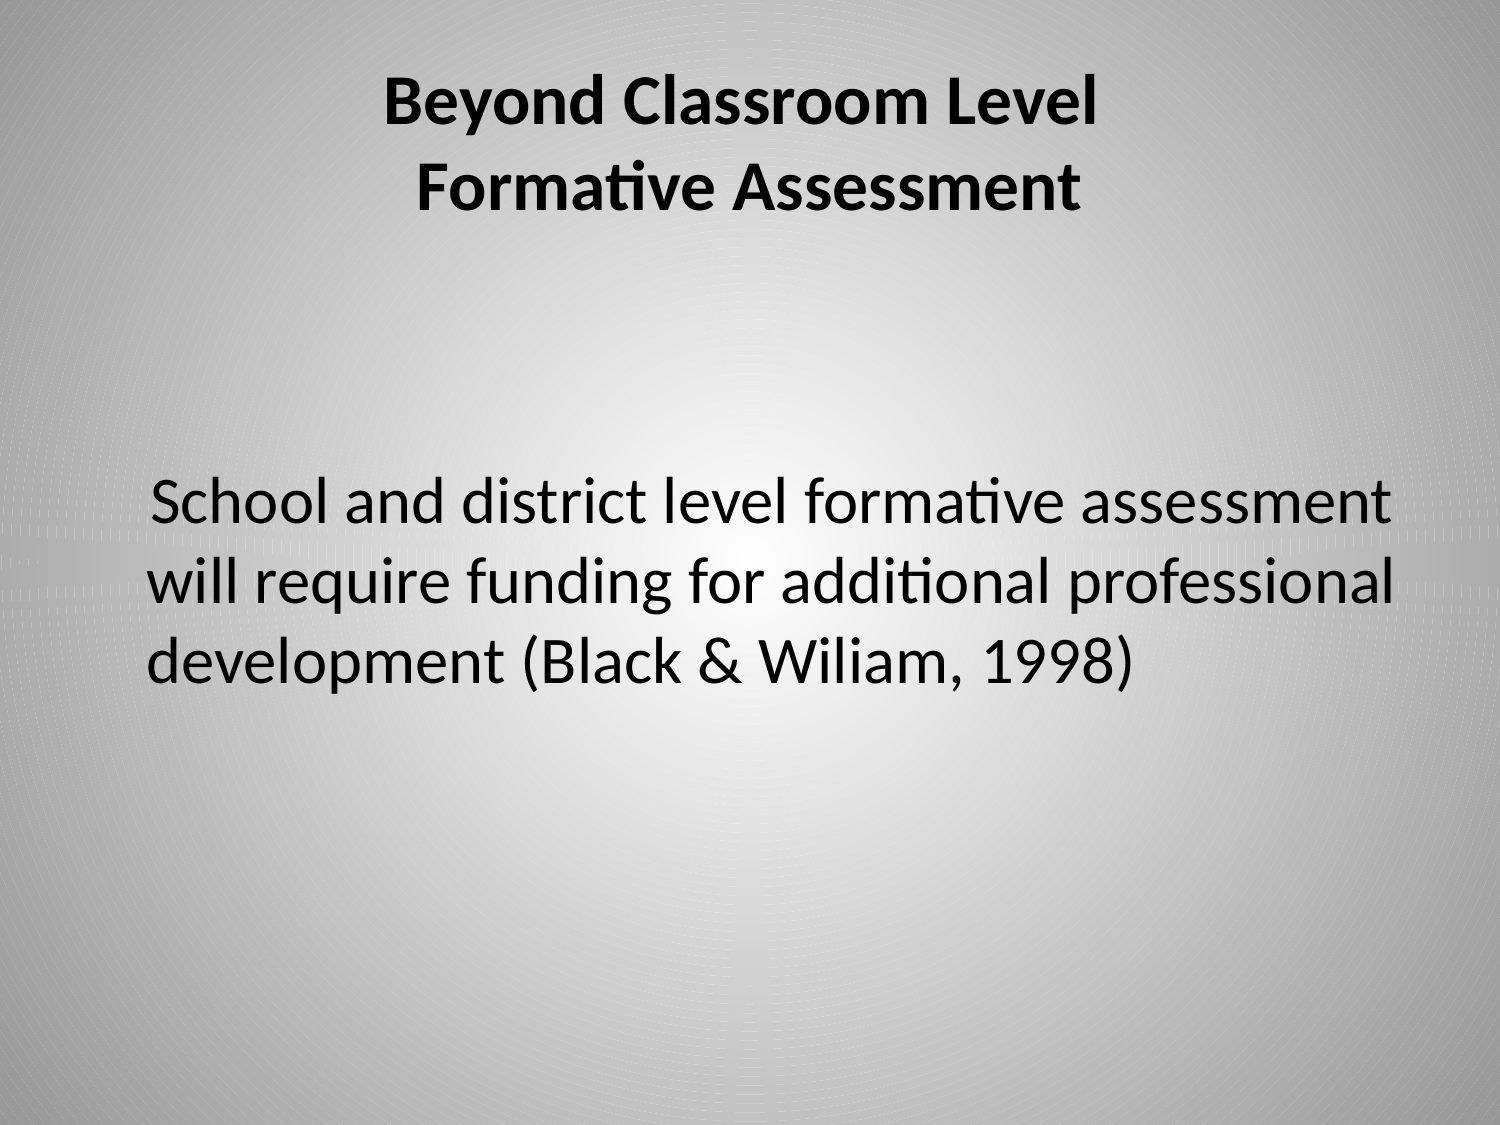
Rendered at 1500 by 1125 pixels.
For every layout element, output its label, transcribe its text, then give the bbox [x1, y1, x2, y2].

list School and district level formative assessment will require funding for additional professional development (Black & Wiliam, 1998) [75, 262, 1425, 1005]
title Beyond Classroom Level Formative Assessment [75, 45, 1425, 233]
